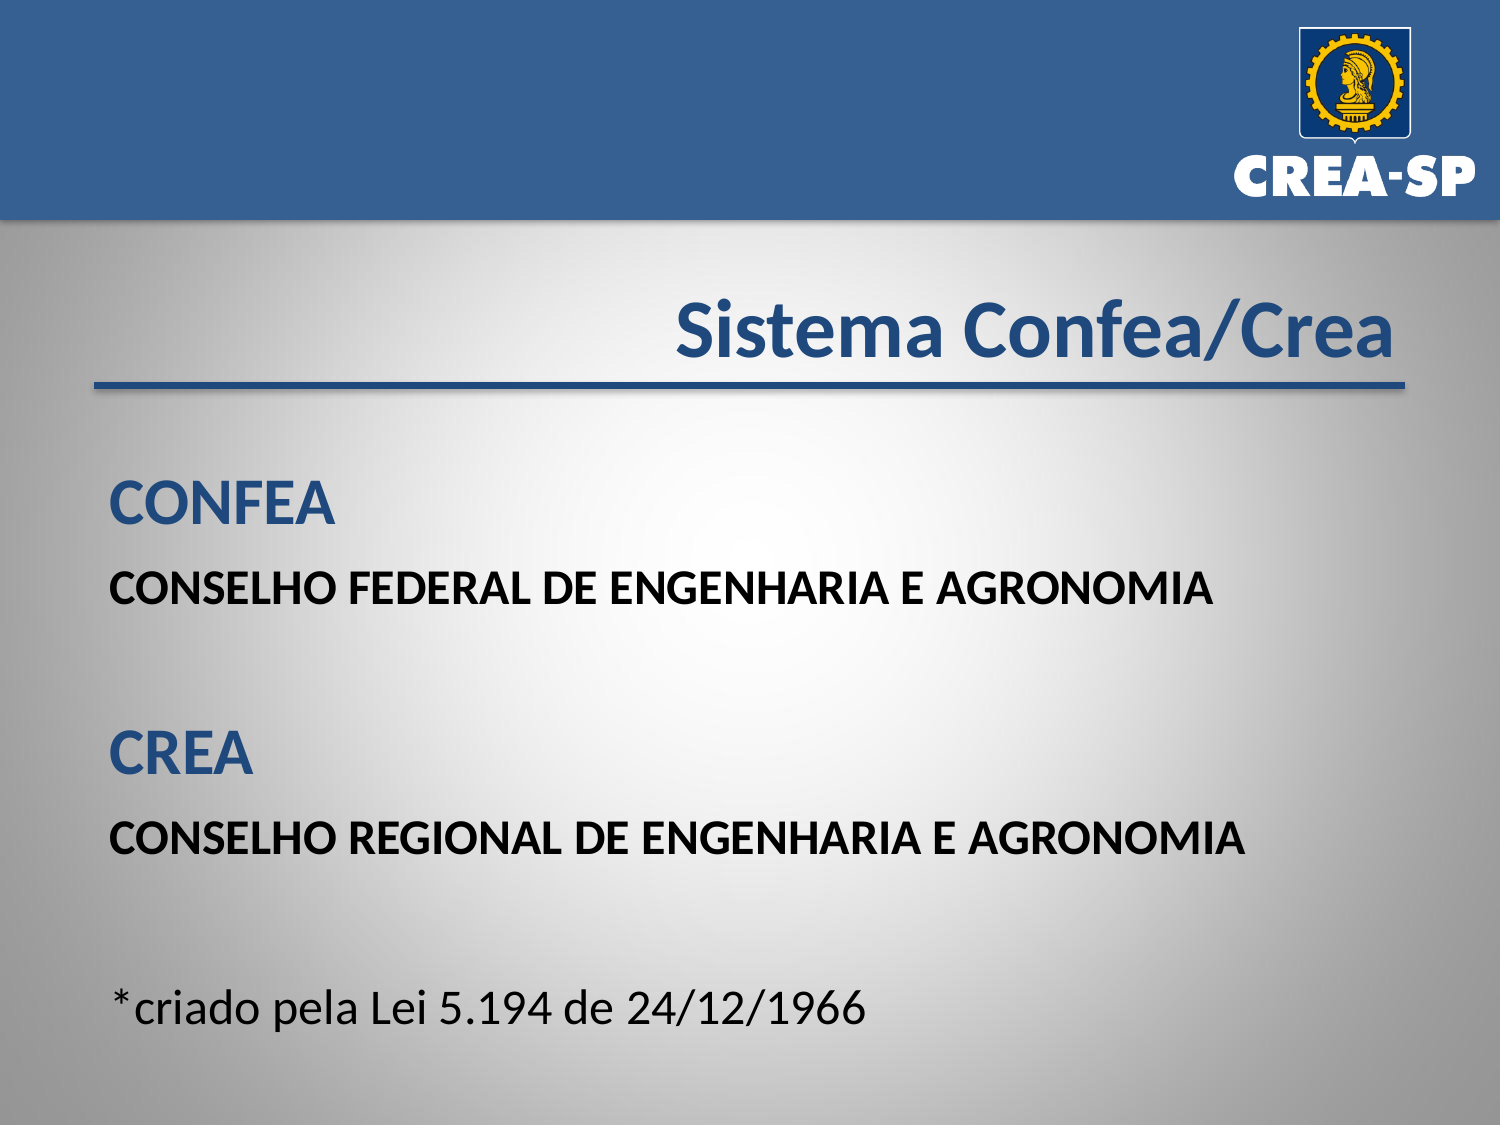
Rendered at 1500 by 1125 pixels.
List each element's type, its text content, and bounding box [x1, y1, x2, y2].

text_box CONFEA CONSELHO FEDERAL DE ENGENHARIA E AGRONOMIA CREA CONSELHO REGIONAL DE ENGENHARIA E AGRONOMIA *criado pela Lei 5.194 de 24/12/1966 [94, 450, 1406, 1042]
text_box Sistema Confea/Crea [100, 267, 1412, 382]
picture [0, 220, 1500, 1125]
picture [1234, 27, 1475, 197]
